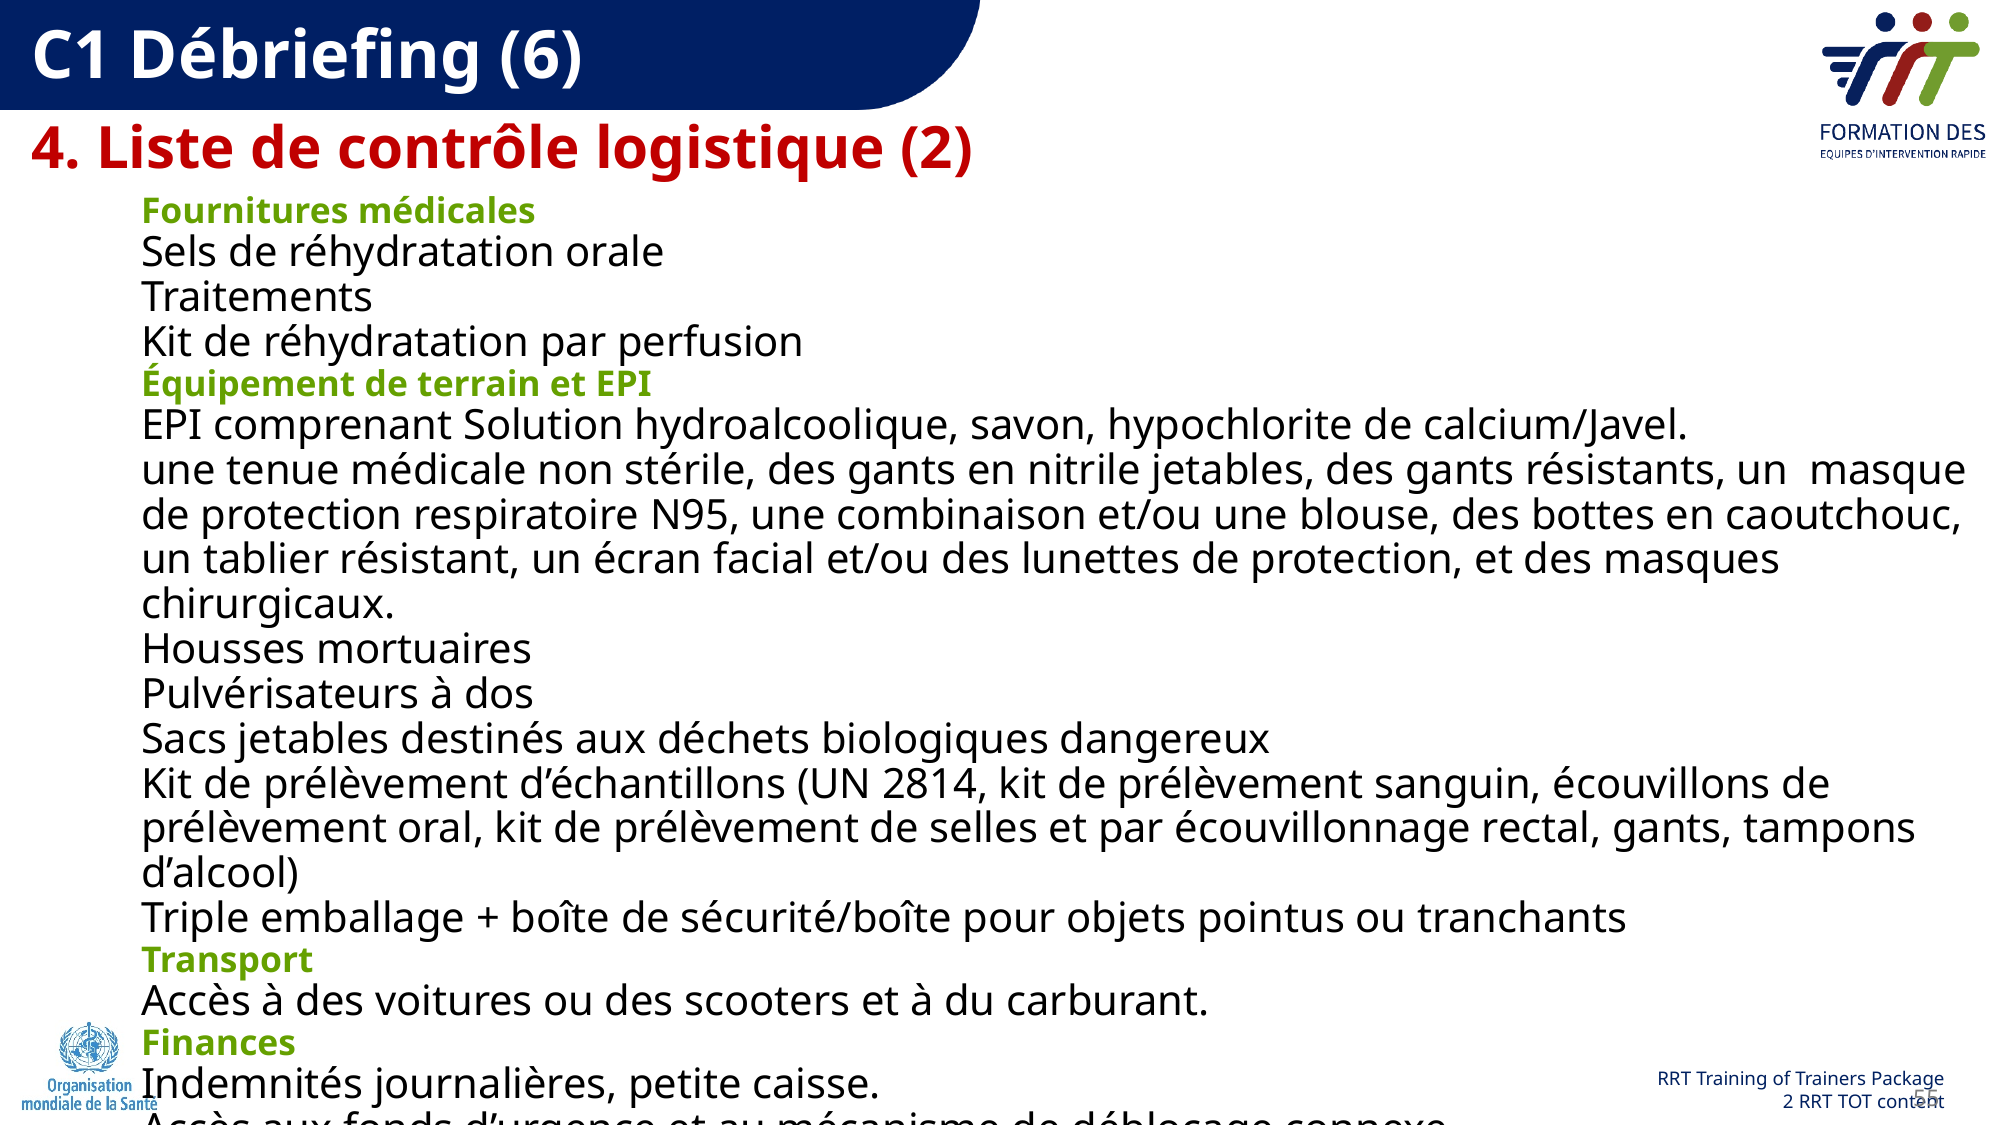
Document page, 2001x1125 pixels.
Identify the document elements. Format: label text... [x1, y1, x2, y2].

picture [1820, 11, 1986, 160]
text_box Fournitures médicales Sels de réhydratation orale Traitements Kit de réhydratation par perfusion Équipement de terrain et EPI EPI comprenant Solution hydroalcoolique, savon, hypochlorite de calcium/Javel. une tenue médicale non stérile, des gants en nitrile jetables, des gants résistants, un masque de protection respiratoire N95, une combinaison et/ou une blouse, des bottes en caoutchouc, un tablier résistant, un écran facial et/ou des lunettes de protection, et des masques chirurgicaux. Housses mortuaires Pulvérisateurs à dos Sacs jetables destinés aux déchets biologiques dangereux Kit de prélèvement d’échantillons (UN 2814, kit de prélèvement sanguin, écouvillons de prélèvement oral, kit de prélèvement de selles et par écouvillonnage rectal, gants, tampons d’alcool) Triple emballage + boîte de sécurité/boîte pour objets pointus ou tranchants Transport Accès à des voitures ou des scooters et à du carburant. Finances Indemnités journalières, petite caisse. Accès aux fonds d’urgence et au mécanisme de déblocage connexe [133, 185, 1980, 1125]
text_box 4. Liste de contrôle logistique (2) [23, 102, 1168, 188]
picture [20, 1020, 133, 1111]
text_box C1 Débriefing (6) [23, 4, 1033, 99]
picture [0, 0, 981, 110]
